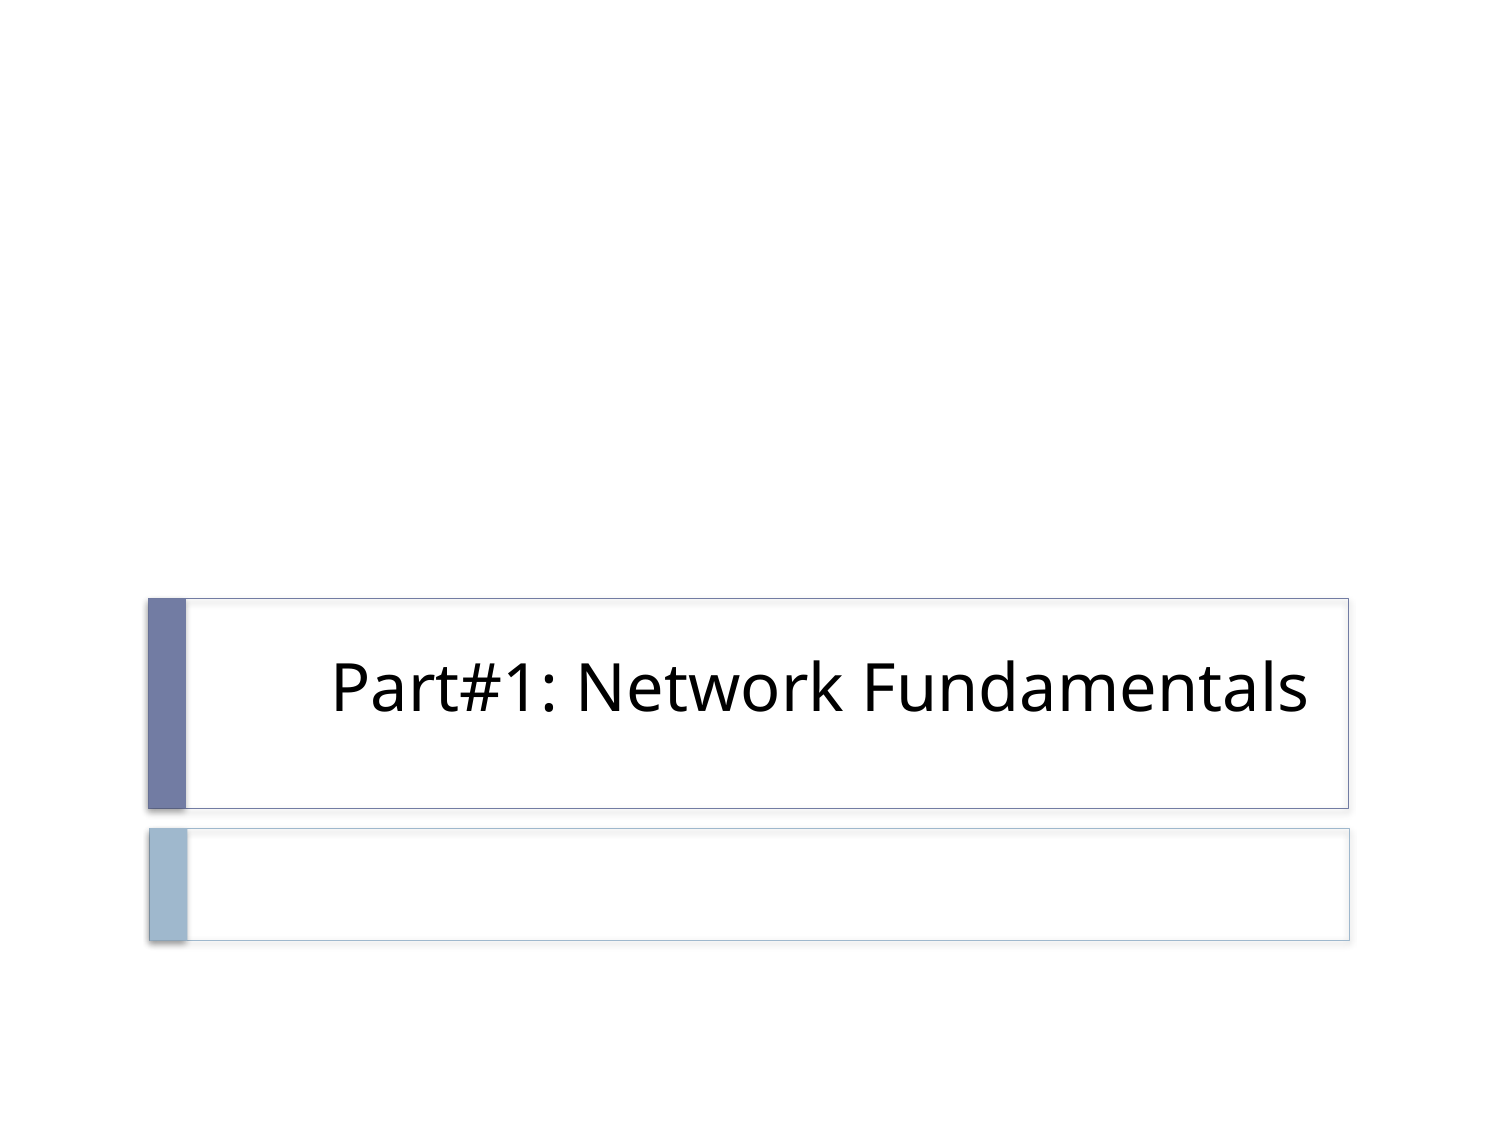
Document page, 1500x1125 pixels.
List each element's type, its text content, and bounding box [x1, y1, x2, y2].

title Part#1: Network Fundamentals [200, 637, 1325, 800]
